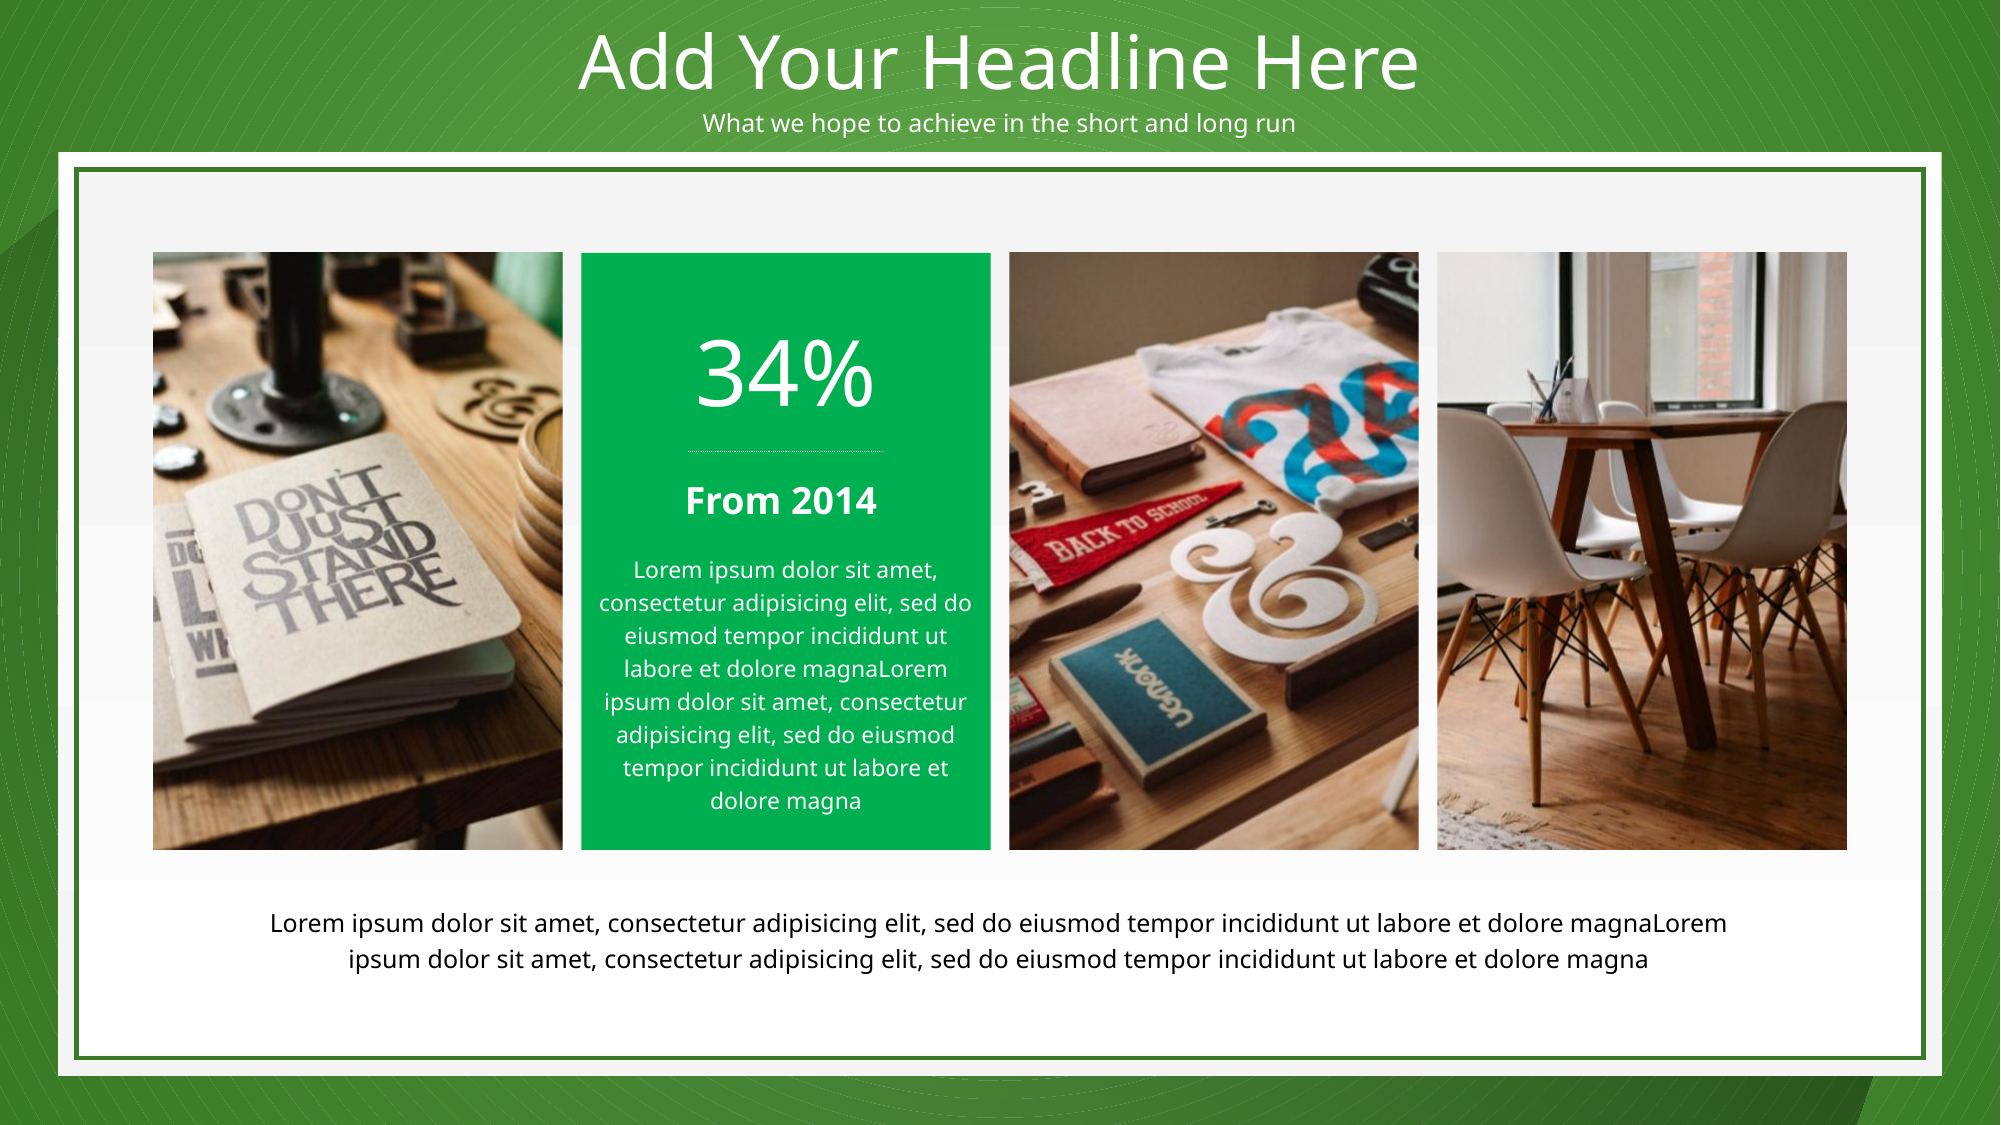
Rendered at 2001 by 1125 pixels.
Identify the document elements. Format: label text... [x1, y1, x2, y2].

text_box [153, 252, 1847, 982]
text_box [0, 206, 1874, 1125]
text_box [76, 168, 1924, 1059]
text_box Add Your Headline Here [563, 7, 1437, 113]
text_box What we hope to achieve in the short and long run [687, 97, 1313, 145]
text_box [57, 151, 1943, 1077]
